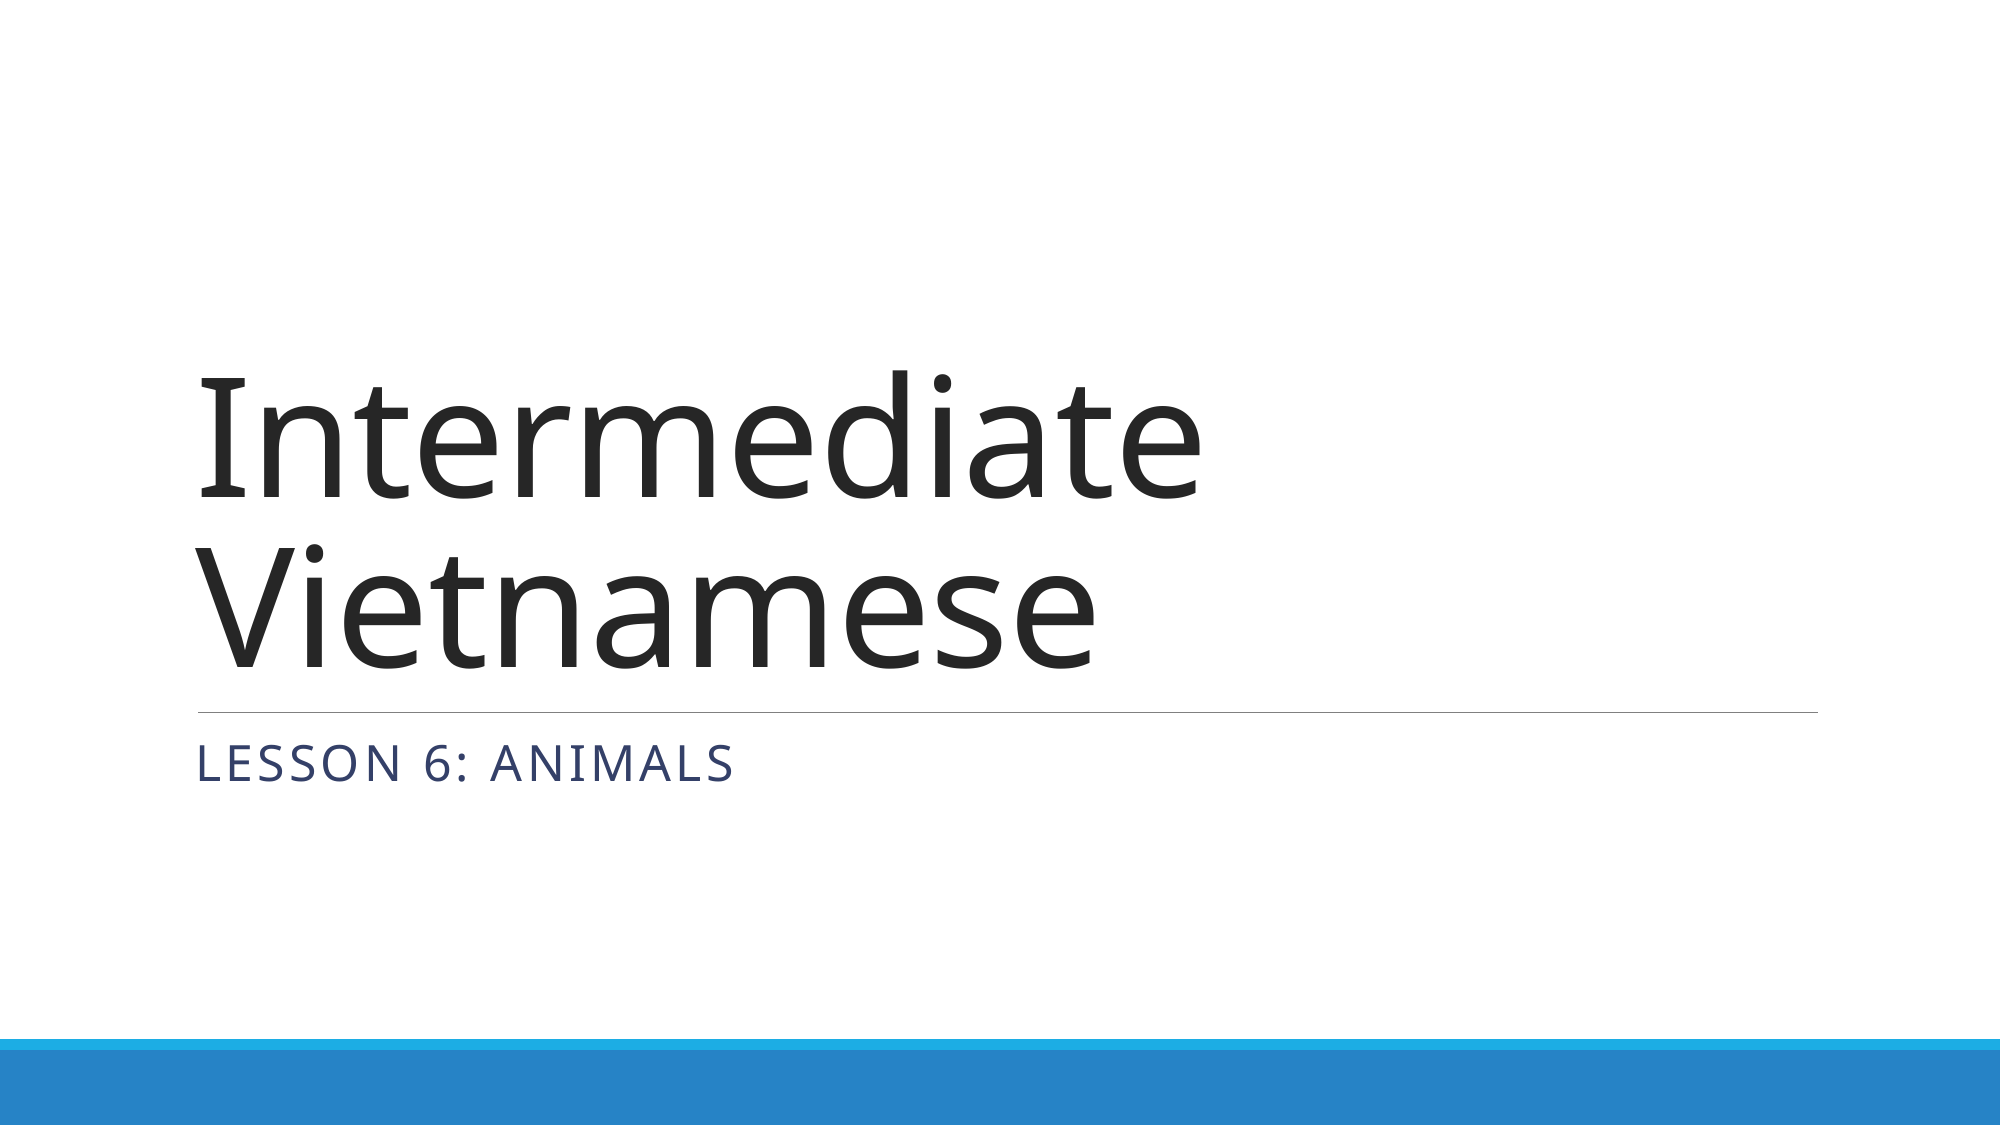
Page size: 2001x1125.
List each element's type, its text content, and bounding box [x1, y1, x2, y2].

title Intermediate Vietnamese [180, 124, 1830, 710]
subtitle Lesson 6: animals [180, 730, 1831, 919]
